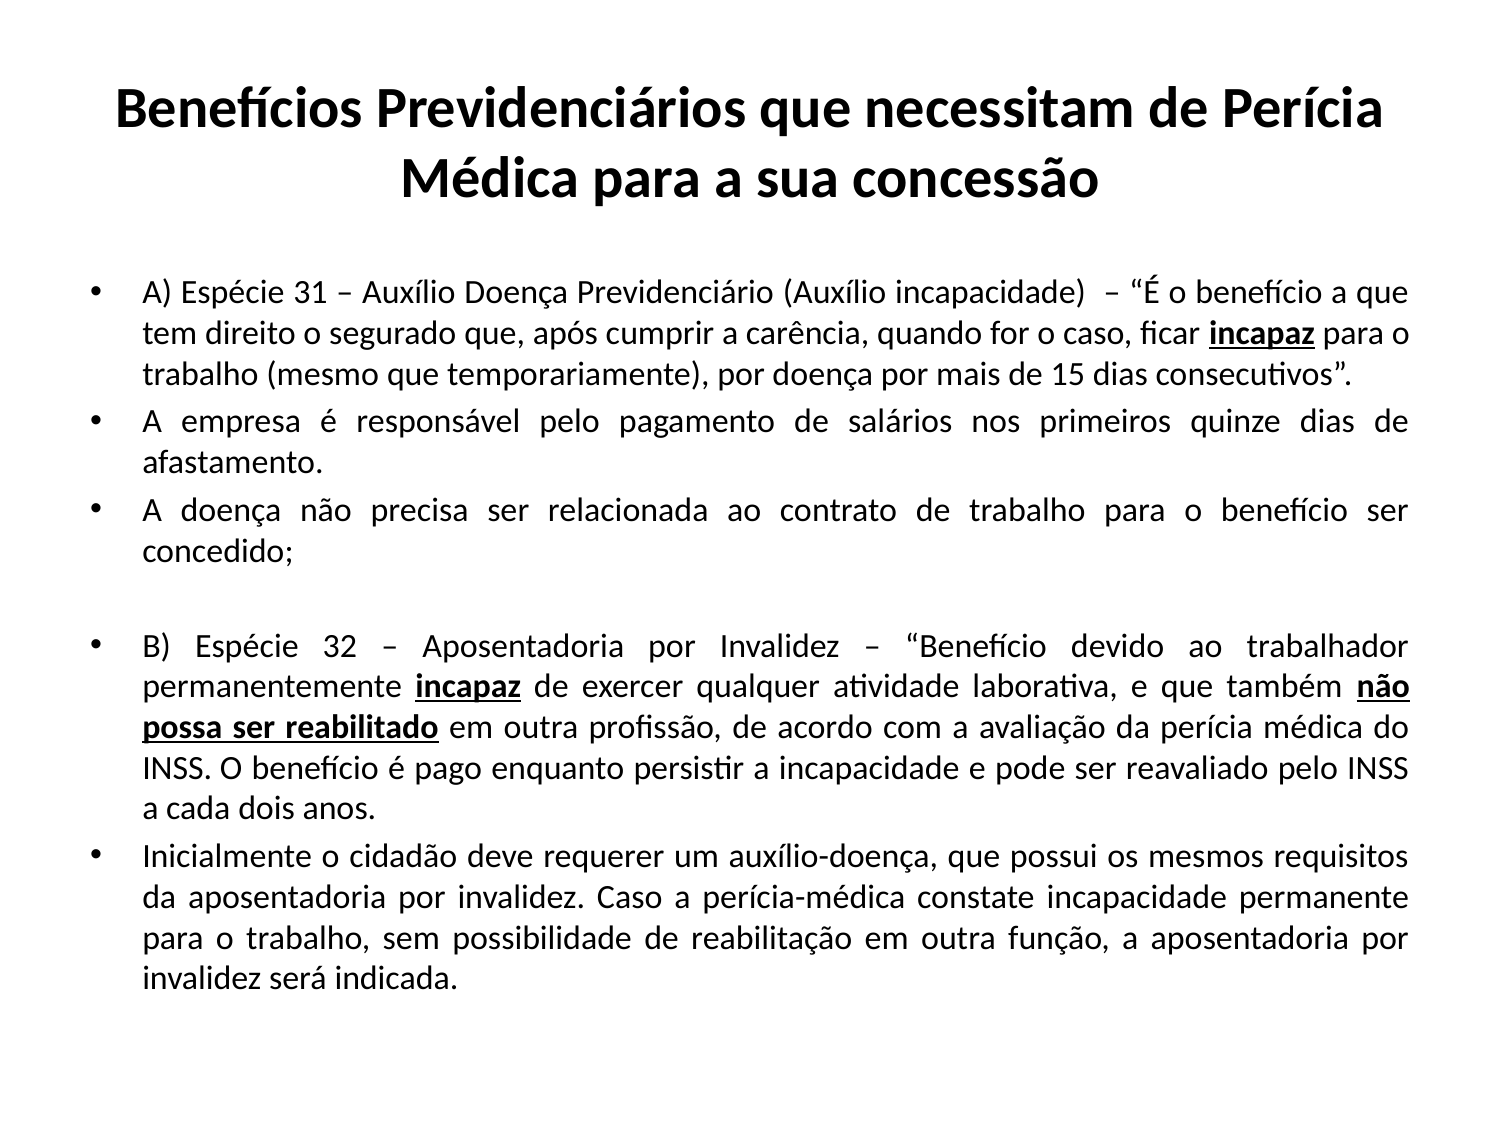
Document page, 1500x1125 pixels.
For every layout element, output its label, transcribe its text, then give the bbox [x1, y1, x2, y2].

list A) Espécie 31 – Auxílio Doença Previdenciário (Auxílio incapacidade) – “É o benefício a que tem direito o segurado que, após cumprir a carência, quando for o caso, ficar incapaz para o trabalho (mesmo que temporariamente), por doença por mais de 15 dias consecutivos”. A empresa é responsável pelo pagamento de salários nos primeiros quinze dias de afastamento. A doença não precisa ser relacionada ao contrato de trabalho para o benefício ser concedido; B) Espécie 32 – Aposentadoria por Invalidez – “Benefício devido ao trabalhador permanentemente incapaz de exercer qualquer atividade laborativa, e que também não possa ser reabilitado em outra profissão, de acordo com a avaliação da perícia médica do INSS. O benefício é pago enquanto persistir a incapacidade e pode ser reavaliado pelo INSS a cada dois anos. Inicialmente o cidadão deve requerer um auxílio-doença, que possui os mesmos requisitos da aposentadoria por invalidez. Caso a perícia-médica constate incapacidade permanente para o trabalho, sem possibilidade de reabilitação em outra função, a aposentadoria por invalidez será indicada. [75, 262, 1425, 1005]
title Benefícios Previdenciários que necessitam de Perícia Médica para a sua concessão [75, 45, 1425, 233]
